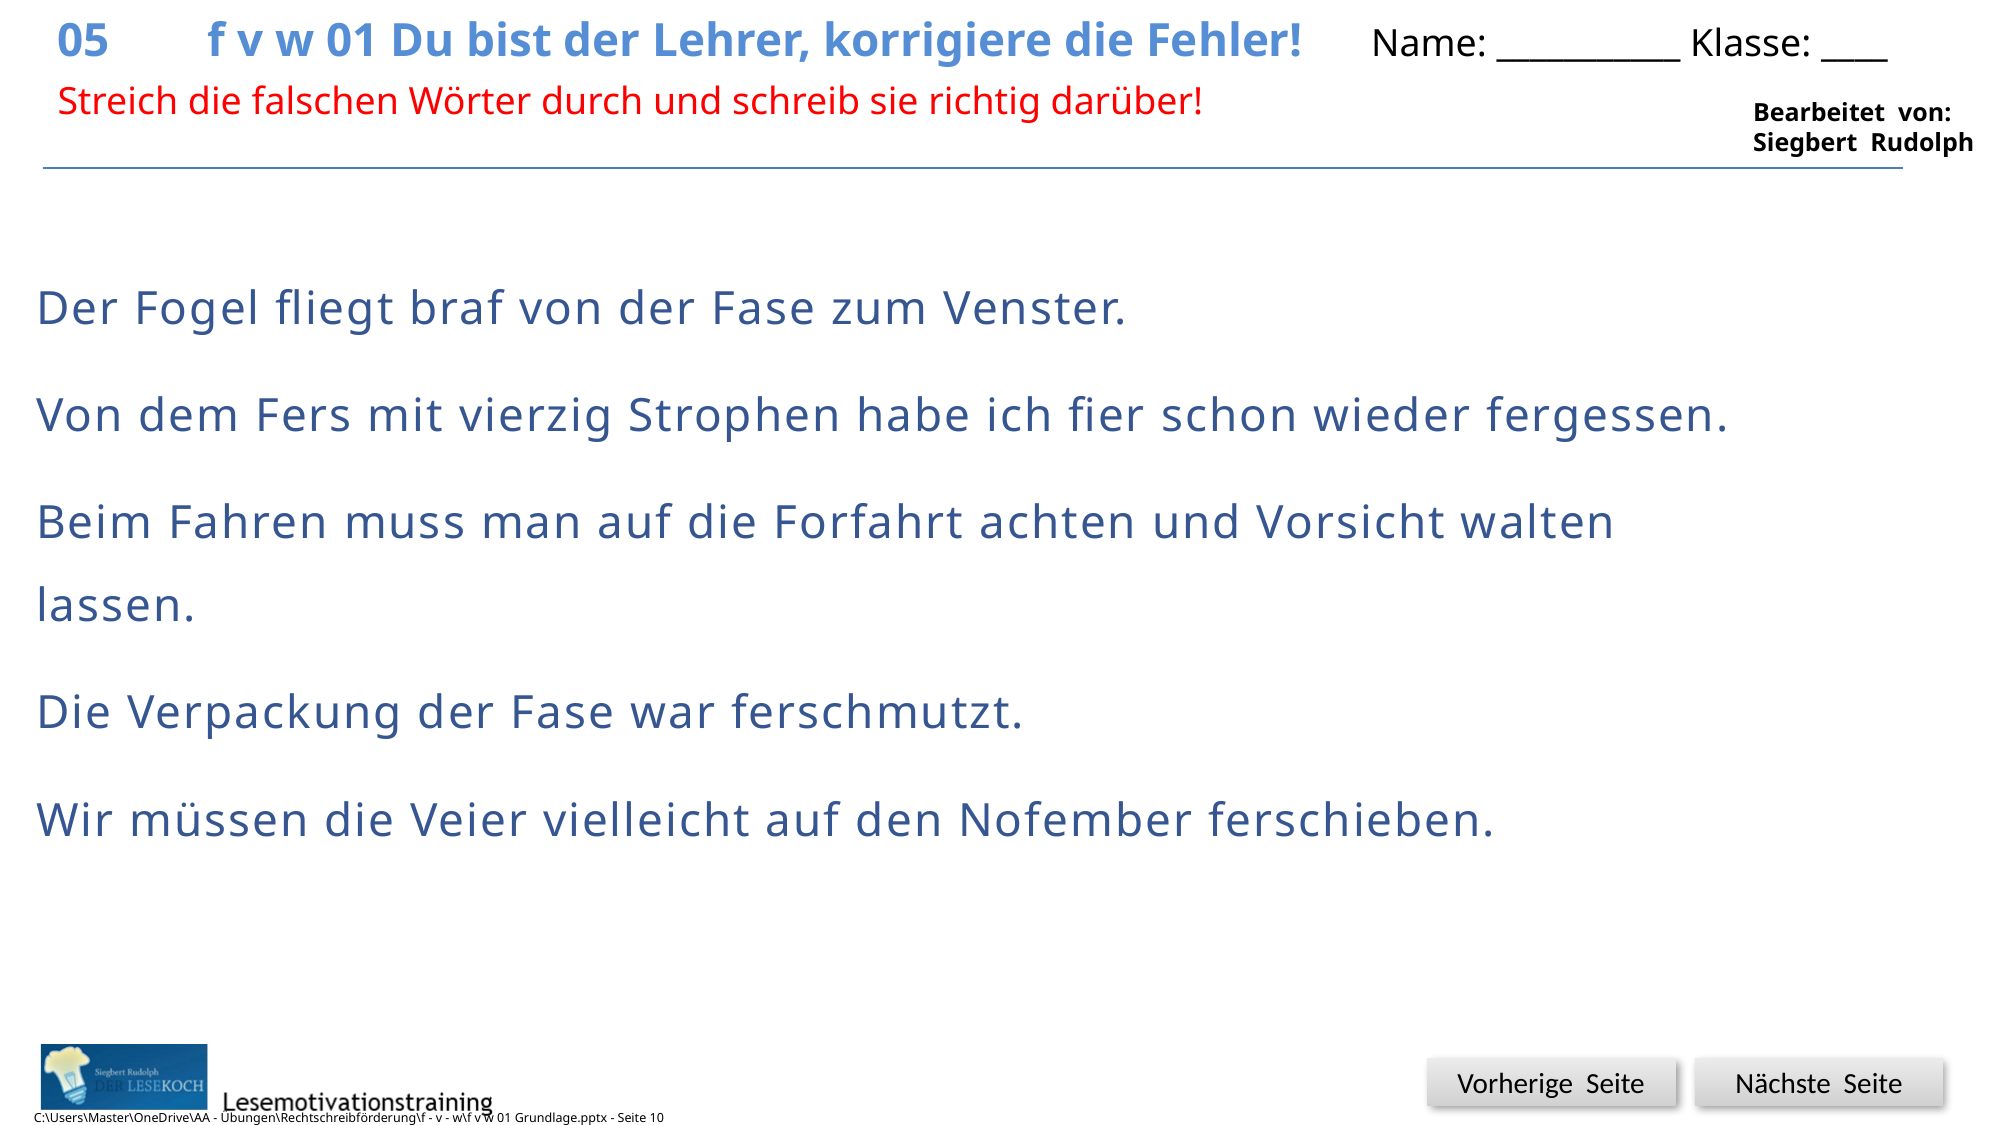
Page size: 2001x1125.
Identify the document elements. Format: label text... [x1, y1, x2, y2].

text_box 05 f v w 01 Du bist der Lehrer, korrigiere die Fehler! Name: ___________ Klasse: ____ [42, 3, 2000, 73]
text_box C:\Users\Master\OneDrive\AA - Übungen\Rechtschreibförderung\f - v - w\f v w 01 Grundlage.pptx - Seite 10 [19, 1102, 679, 1125]
picture [40, 1044, 508, 1102]
text_box Der Fogel fliegt braf von der Fase zum Venster. Von dem Fers mit vierzig Strophen habe ich fier schon wieder fergessen. Beim Fahren muss man auf die Forfahrt achten und Vorsicht walten lassen. Die Verpackung der Fase war ferschmutzt. Wir müssen die Veier vielleicht auf den Nofember ferschieben. [21, 243, 1756, 853]
text_box Streich die falschen Wörter durch und schreib sie richtig darüber! [42, 69, 1260, 130]
